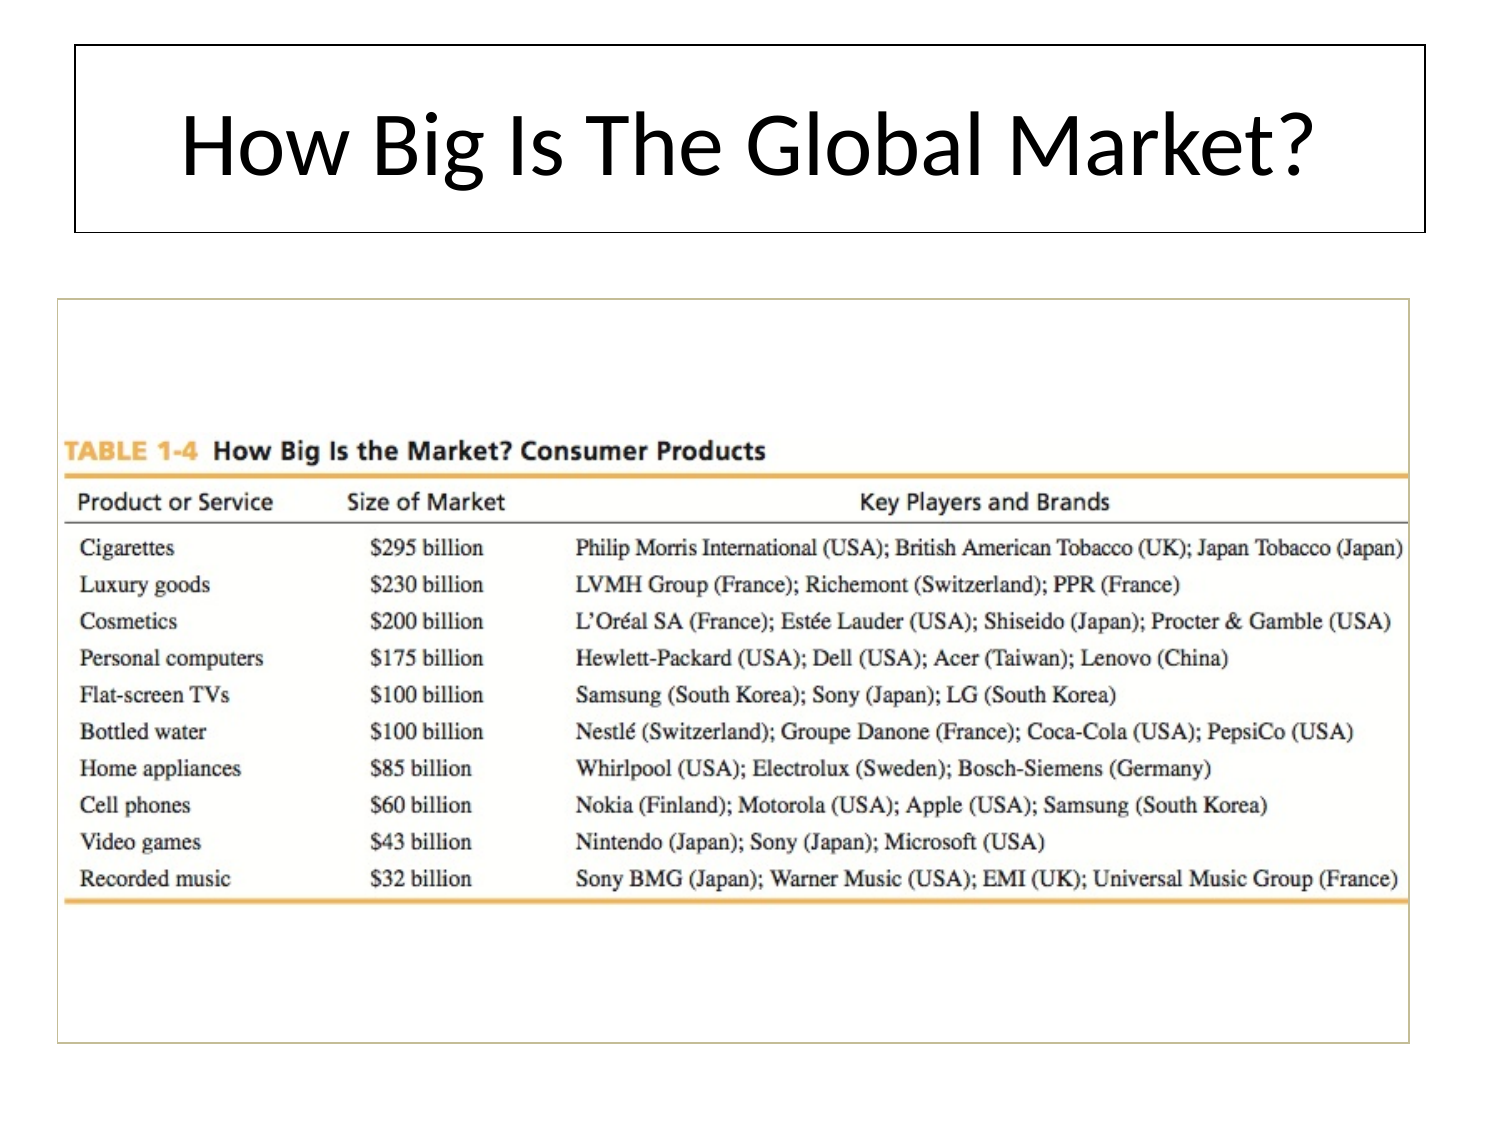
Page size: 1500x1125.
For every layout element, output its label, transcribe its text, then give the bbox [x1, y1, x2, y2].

title How Big Is The Global Market? [74, 44, 1426, 233]
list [58, 299, 1409, 1043]
